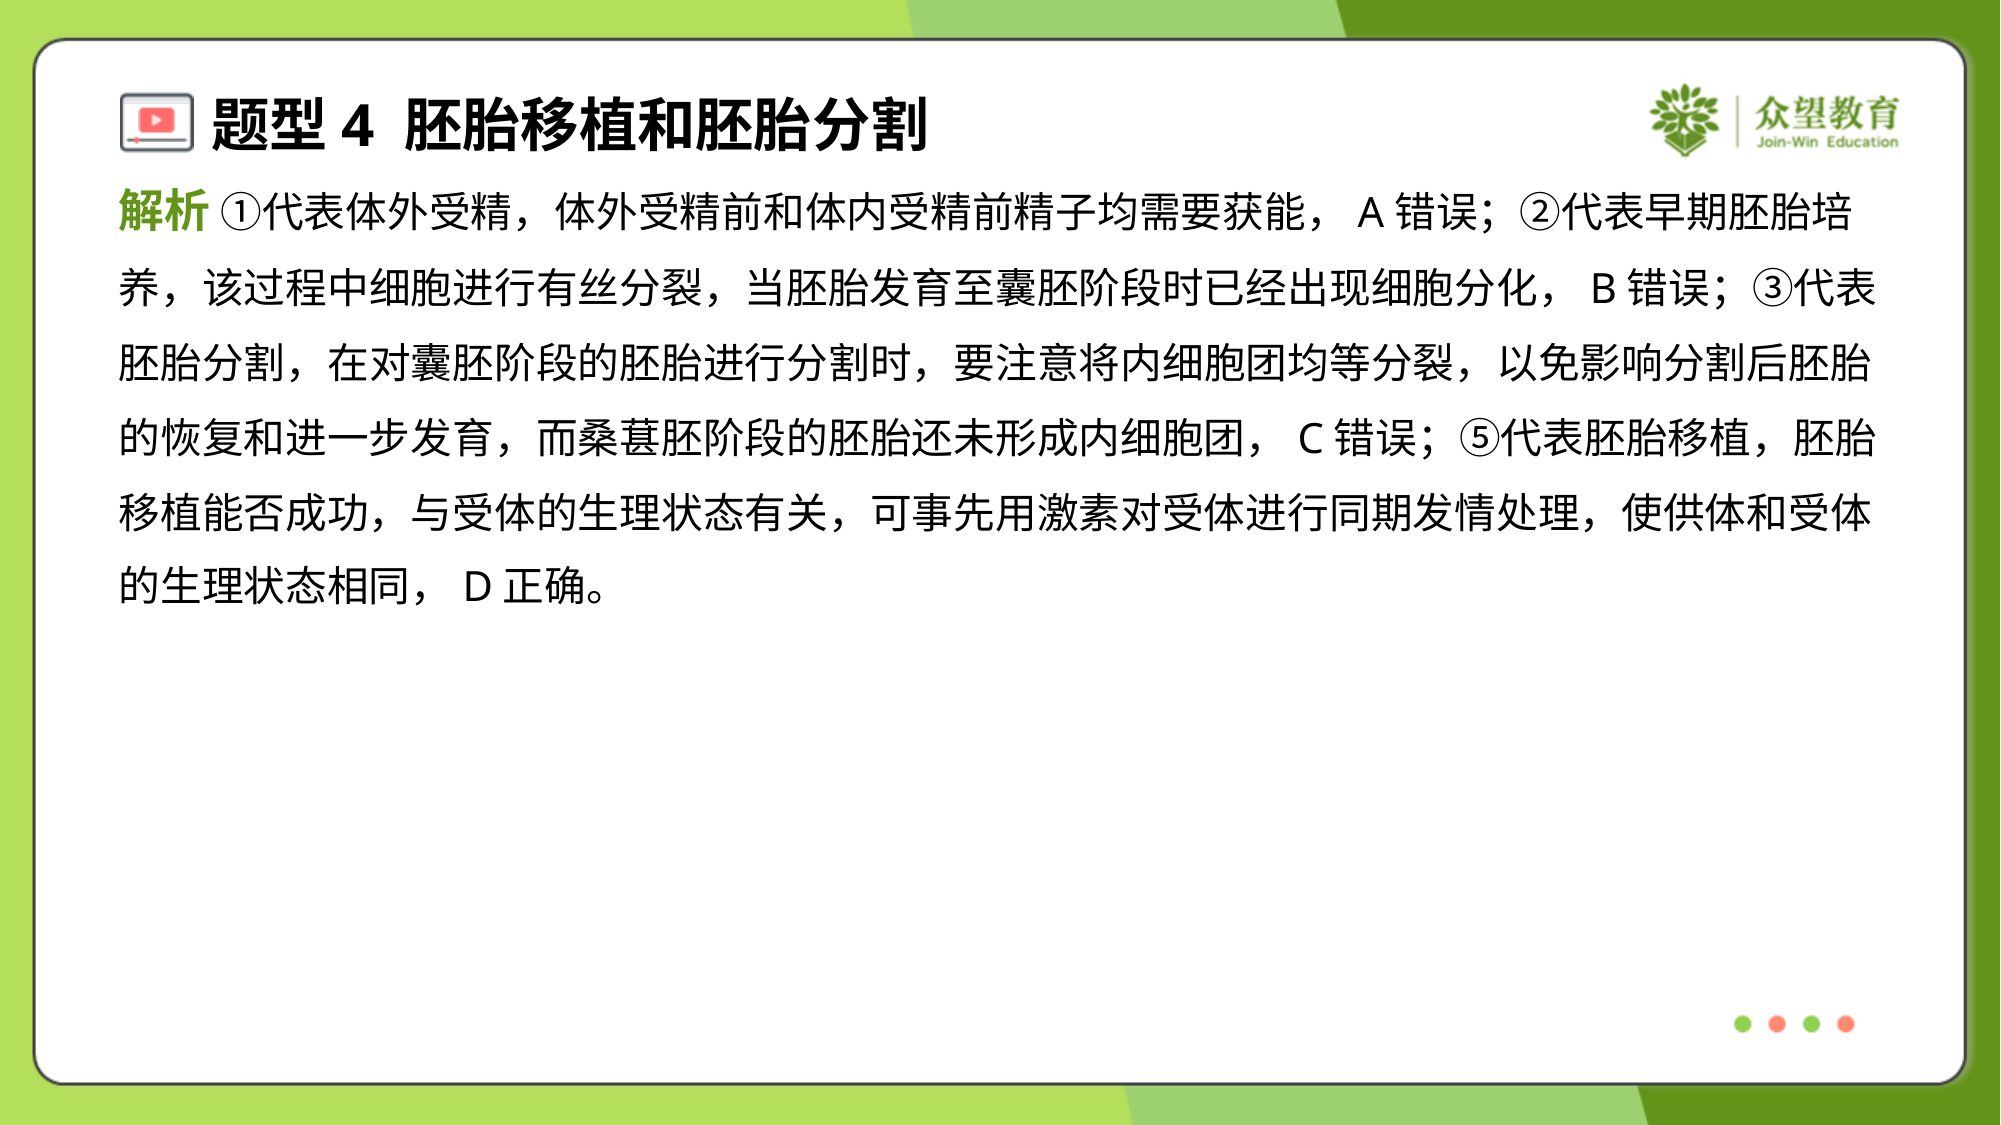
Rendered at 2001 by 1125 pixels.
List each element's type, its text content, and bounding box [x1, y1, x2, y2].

picture [0, 0, 2000, 1125]
text_box 解析 ①代表体外受精，体外受精前和体内受精前精子均需要获能，A错误；②代表早期胚胎培 养，该过程中细胞进行有丝分裂，当胚胎发育至囊胚阶段时已经出现细胞分化，B错误；③代表 胚胎分割，在对囊胚阶段的胚胎进行分割时，要注意将内细胞团均等分裂，以免影响分割后胚胎 的恢复和进一步发育，而桑葚胚阶段的胚胎还未形成内细胞团，C错误；⑤代表胚胎移植，胚胎 移植能否成功，与受体的生理状态有关，可事先用激素对受体进行同期发情处理，使供体和受体 的生理状态相同，D正确。 [118, 159, 1883, 602]
